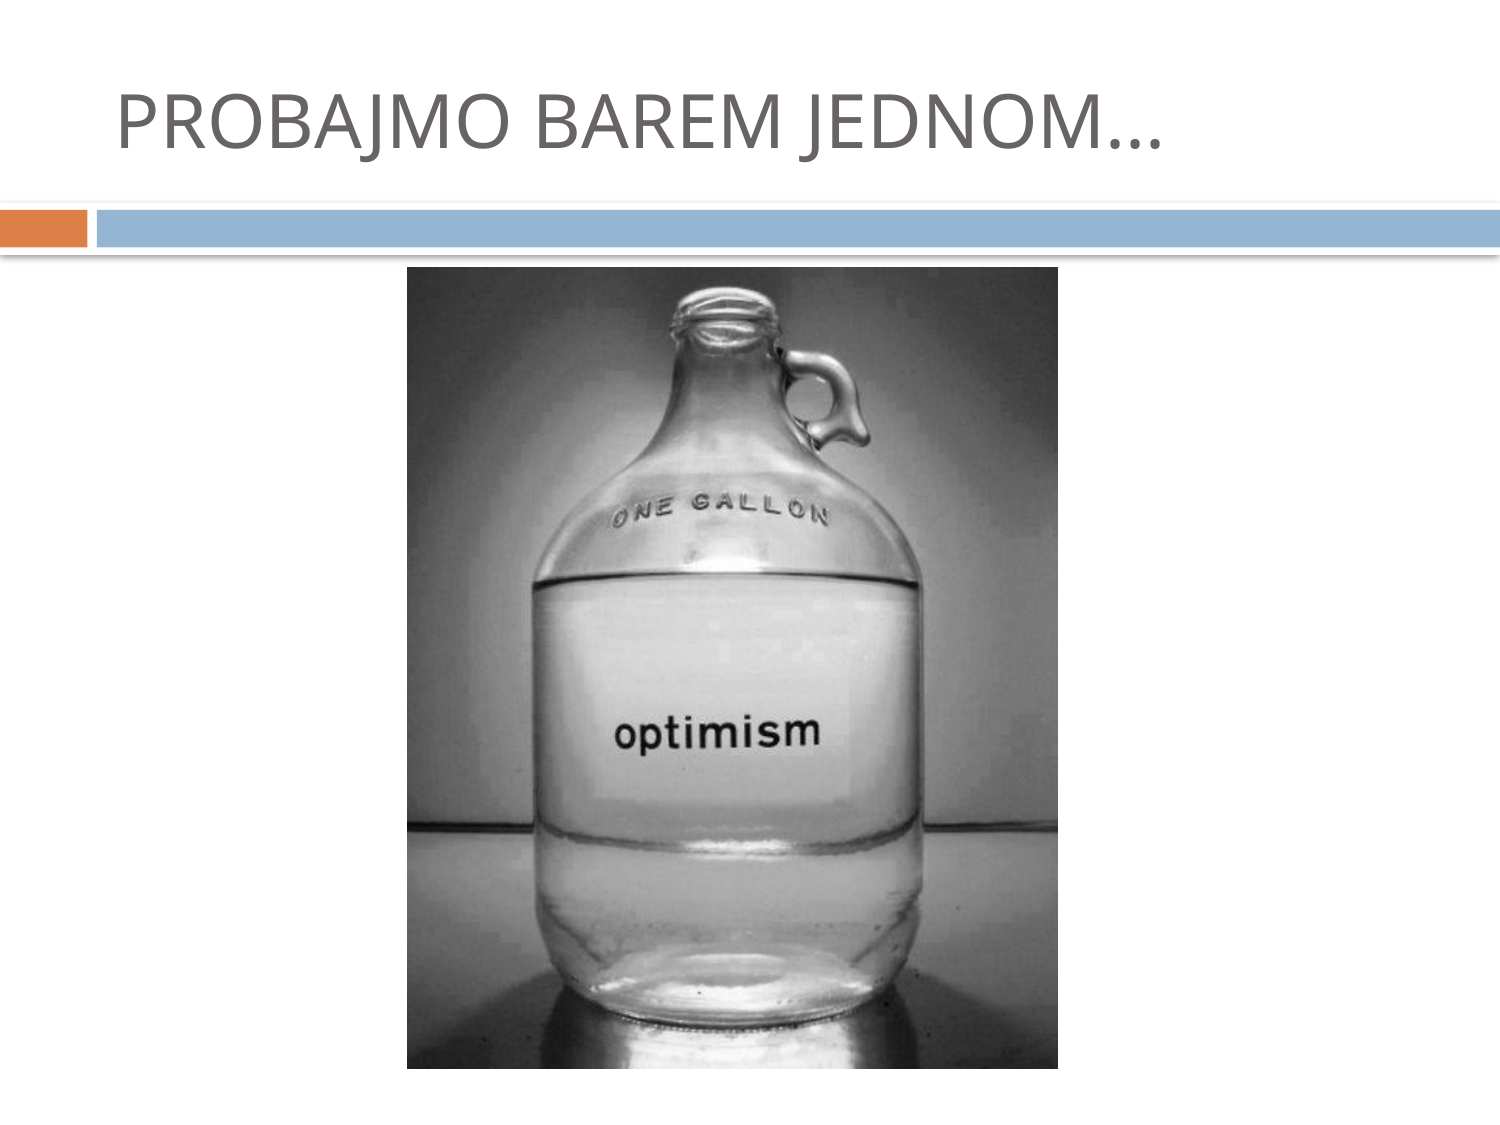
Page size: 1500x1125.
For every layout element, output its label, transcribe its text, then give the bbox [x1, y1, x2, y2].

title PROBAJMO BAREM JEDNOM... [99, 37, 1438, 201]
picture [407, 266, 1058, 1070]
